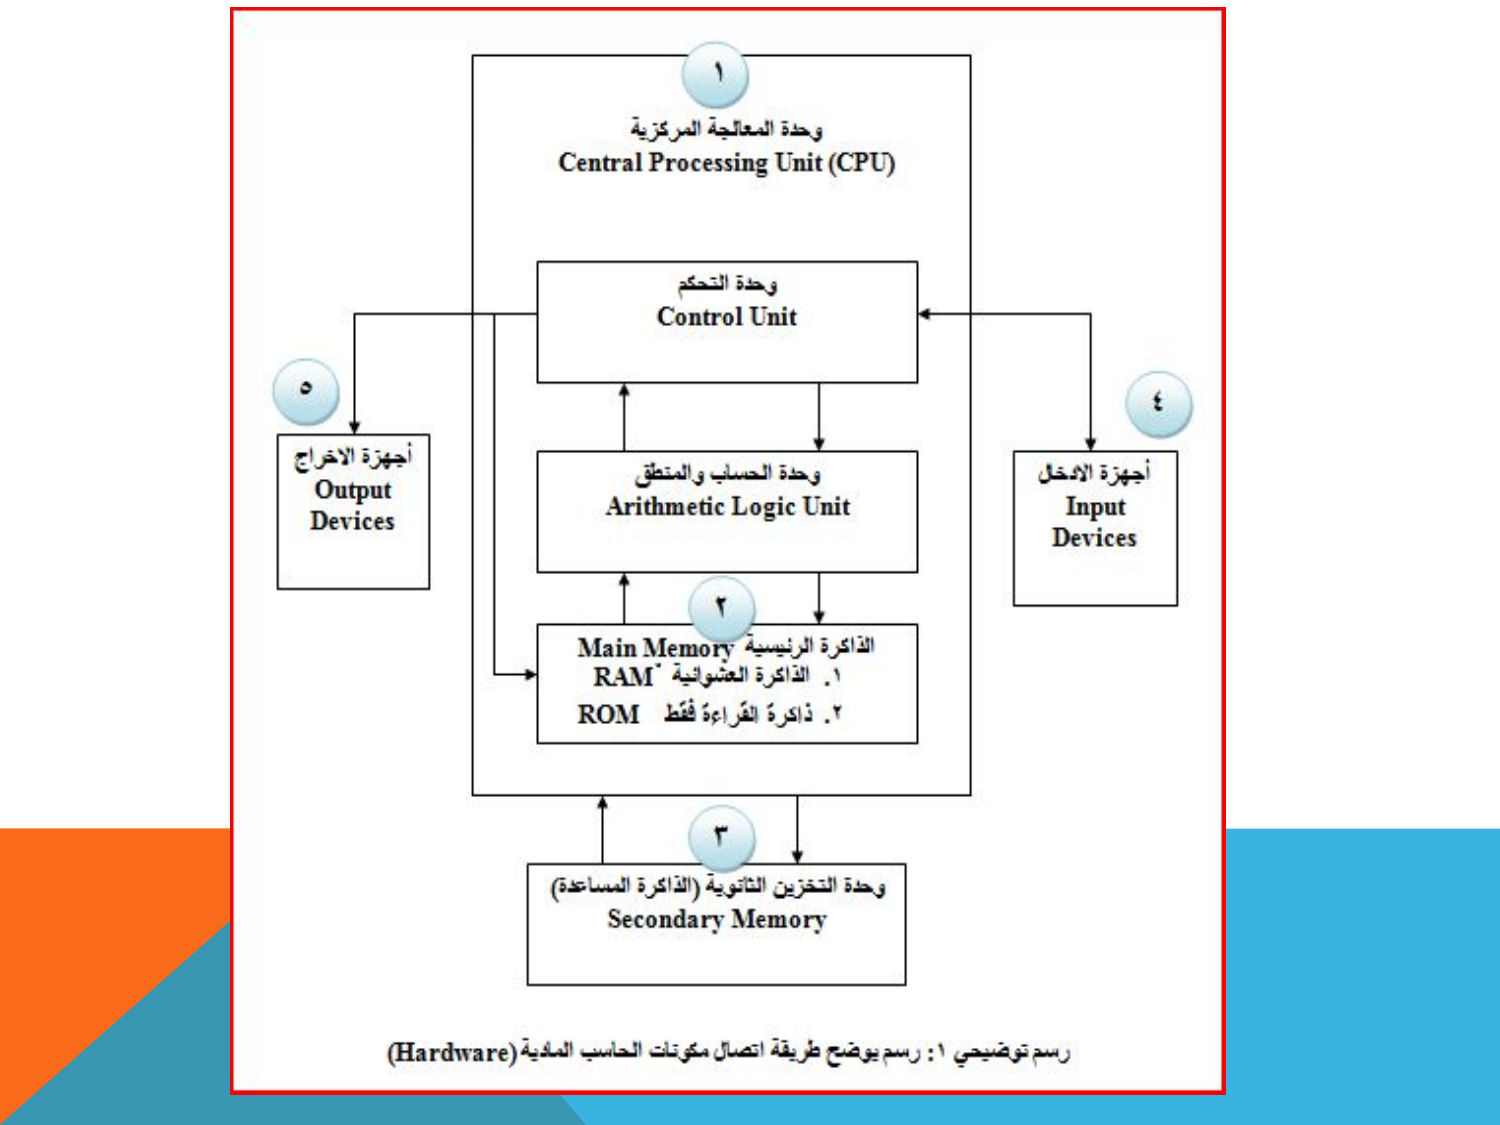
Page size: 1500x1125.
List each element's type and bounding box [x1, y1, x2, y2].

picture [229, 7, 1227, 1096]
